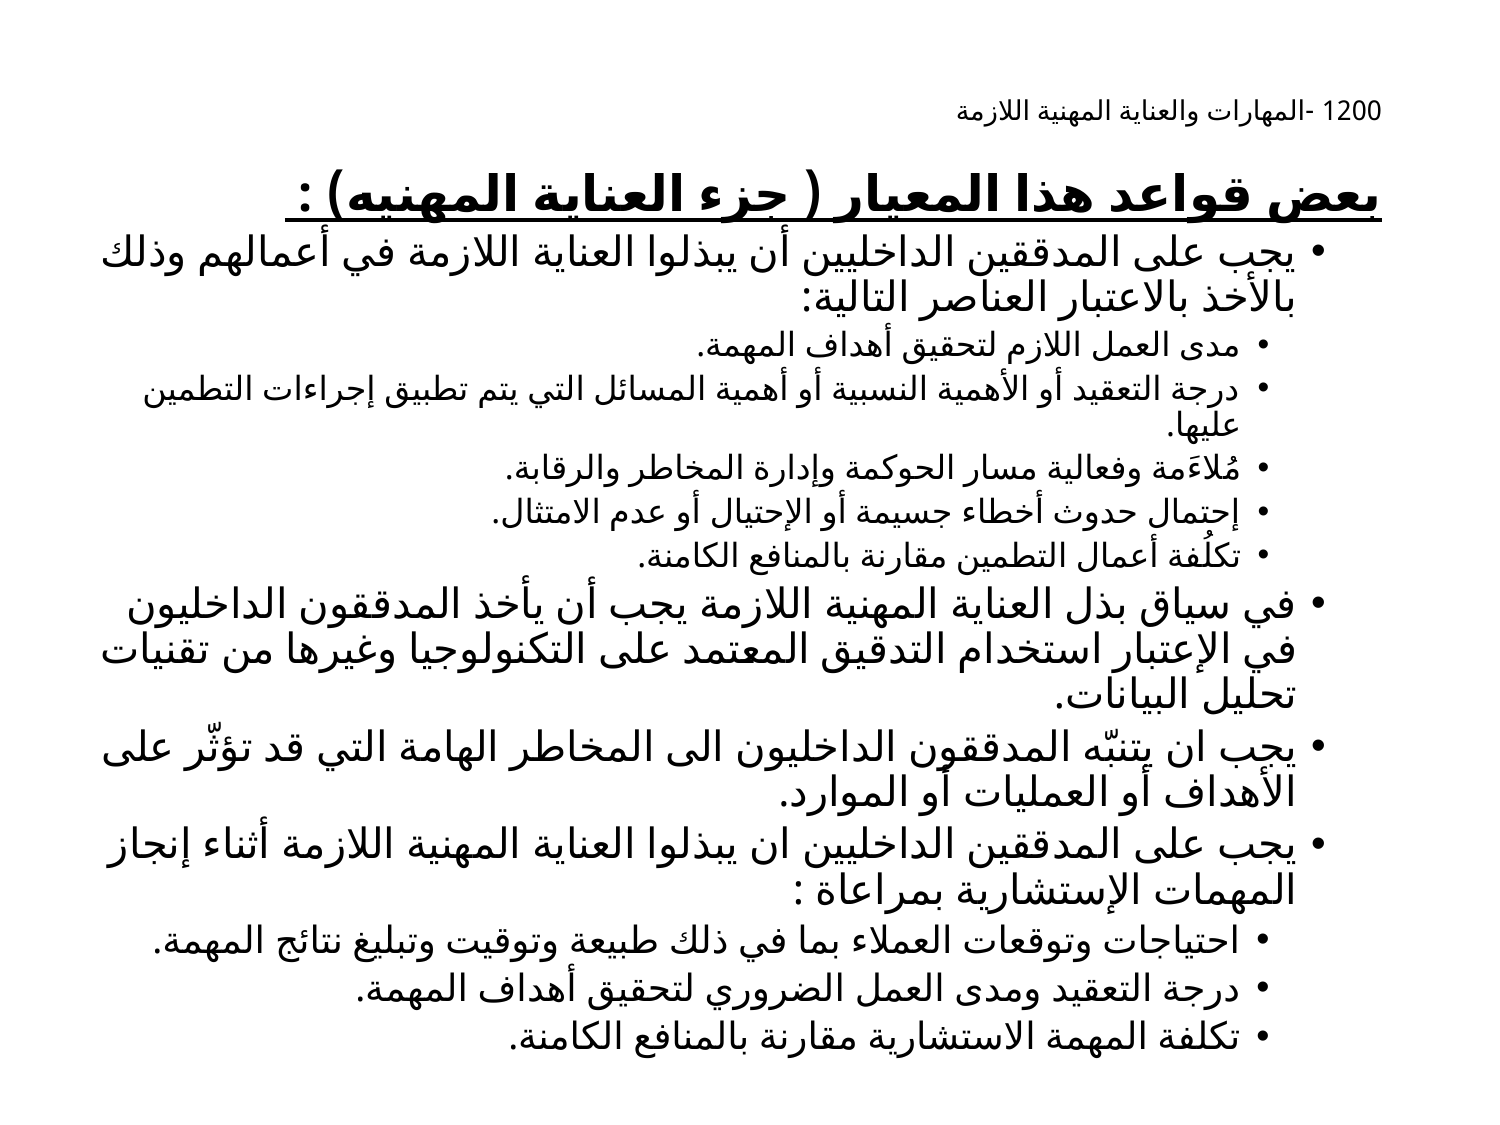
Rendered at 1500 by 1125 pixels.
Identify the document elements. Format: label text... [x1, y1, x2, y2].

title 1200 -المهارات والعناية المهنية اللازمة [103, 59, 1397, 160]
list بعض قواعد هذا المعيار ( جزء العناية المهنيه) : يجب على المدققين الداخليين أن يبذلوا العناية اللازمة في أعمالهم وذلك بالأخذ بالاعتبار العناصر التالية: مدى العمل اللازم لتحقيق أهداف المهمة. درجة التعقيد أو الأهمية النسبية أو أهمية المسائل التي يتم تطبيق إجراءات التطمين عليها. مُلاءَمة وفعالية مسار الحوكمة وإدارة المخاطر والرقابة. إحتمال حدوث أخطاء جسيمة أو الإحتيال أو عدم الامتثال. تكلُفة أعمال التطمين مقارنة بالمنافع الكامنة. في سياق بذل العناية المهنية اللازمة يجب أن يأخذ المدققون الداخليون في الإعتبار استخدام التدقيق المعتمد على التكنولوجيا وغيرها من تقنيات تحليل البيانات. يجب ان يتنبّه المدققون الداخليون الى المخاطر الهامة التي قد تؤثّر على الأهداف أو العمليات أو الموارد. يجب على المدققين الداخليين ان يبذلوا العناية المهنية اللازمة أثناء إنجاز المهمات الإستشارية بمراعاة : احتياجات وتوقعات العملاء بما في ذلك طبيعة وتوقيت وتبليغ نتائج المهمة. درجة التعقيد ومدى العمل الضروري لتحقيق أهداف المهمة. تكلفة المهمة الاستشارية مقارنة بالمنافع الكامنة. [53, 160, 1397, 1071]
